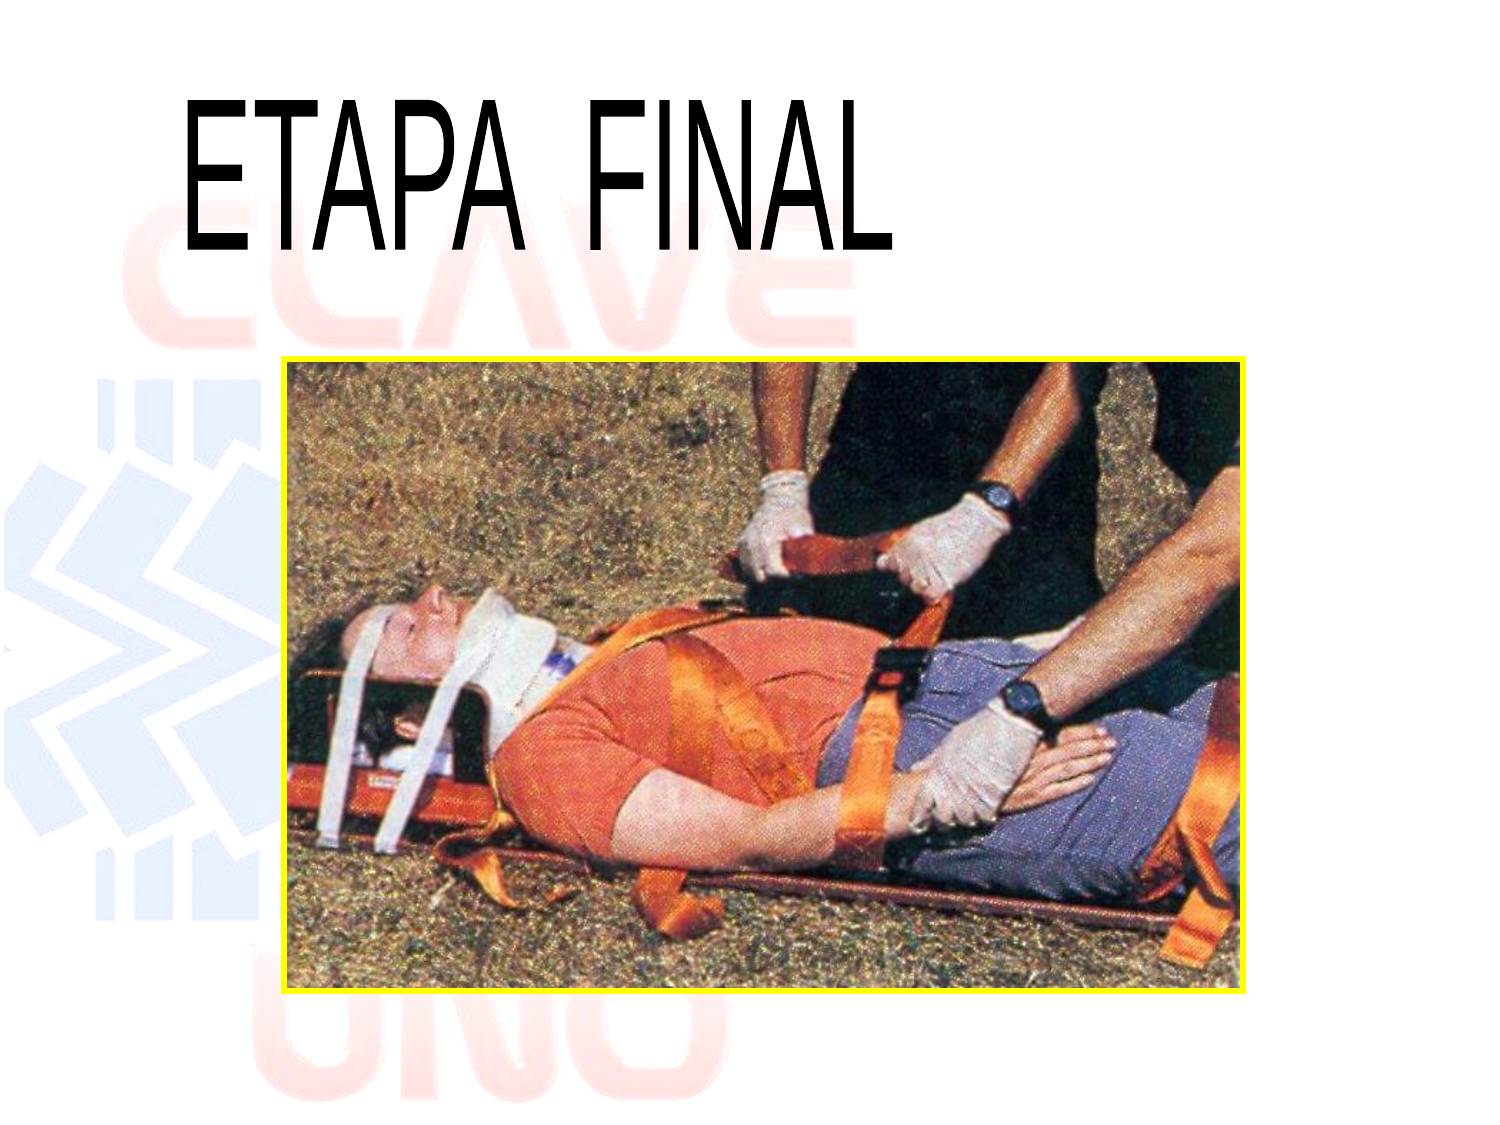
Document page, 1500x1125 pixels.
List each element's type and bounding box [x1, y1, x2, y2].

picture [3, 184, 1240, 1121]
